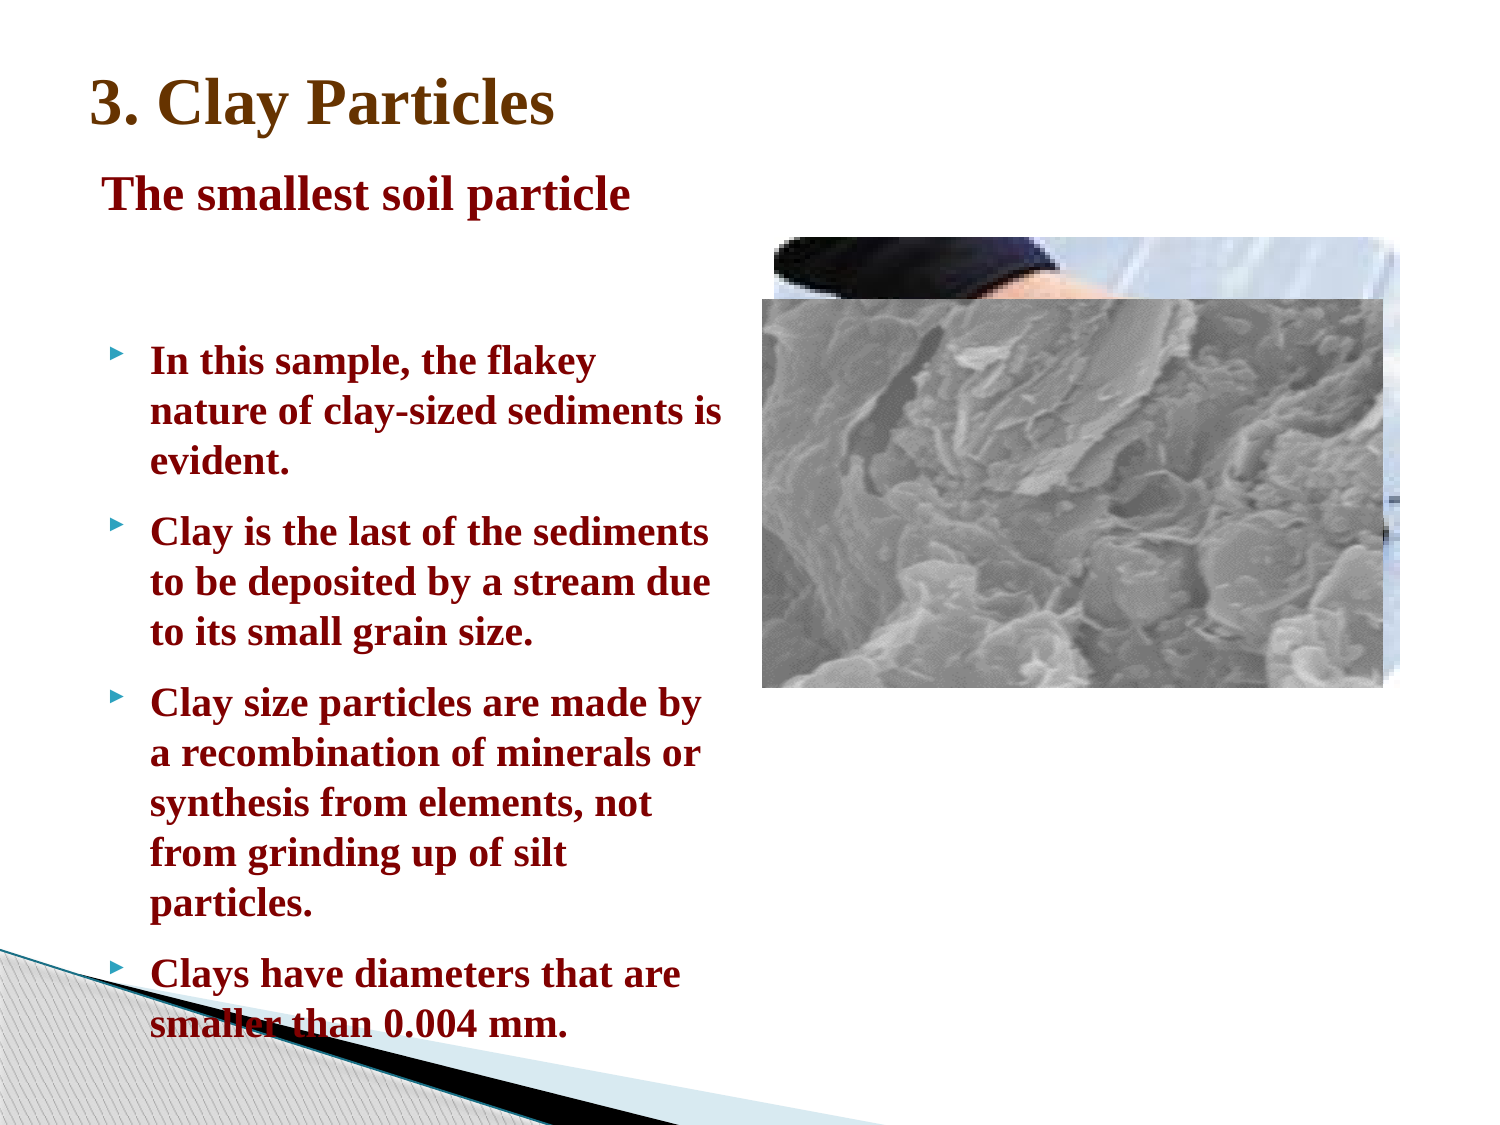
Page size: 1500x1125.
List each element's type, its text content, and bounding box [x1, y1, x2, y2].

list In this sample, the flakey nature of clay-sized sediments is evident. Clay is the last of the sediments to be deposited by a stream due to its small grain size. Clay size particles are made by a recombination of minerals or synthesis from elements, not from grinding up of silt particles. Clays have diameters that are smaller than 0.004 mm. [75, 324, 738, 1063]
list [762, 299, 1383, 689]
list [774, 237, 1401, 688]
title 3. Clay Particles The smallest soil particle [75, 45, 1425, 233]
